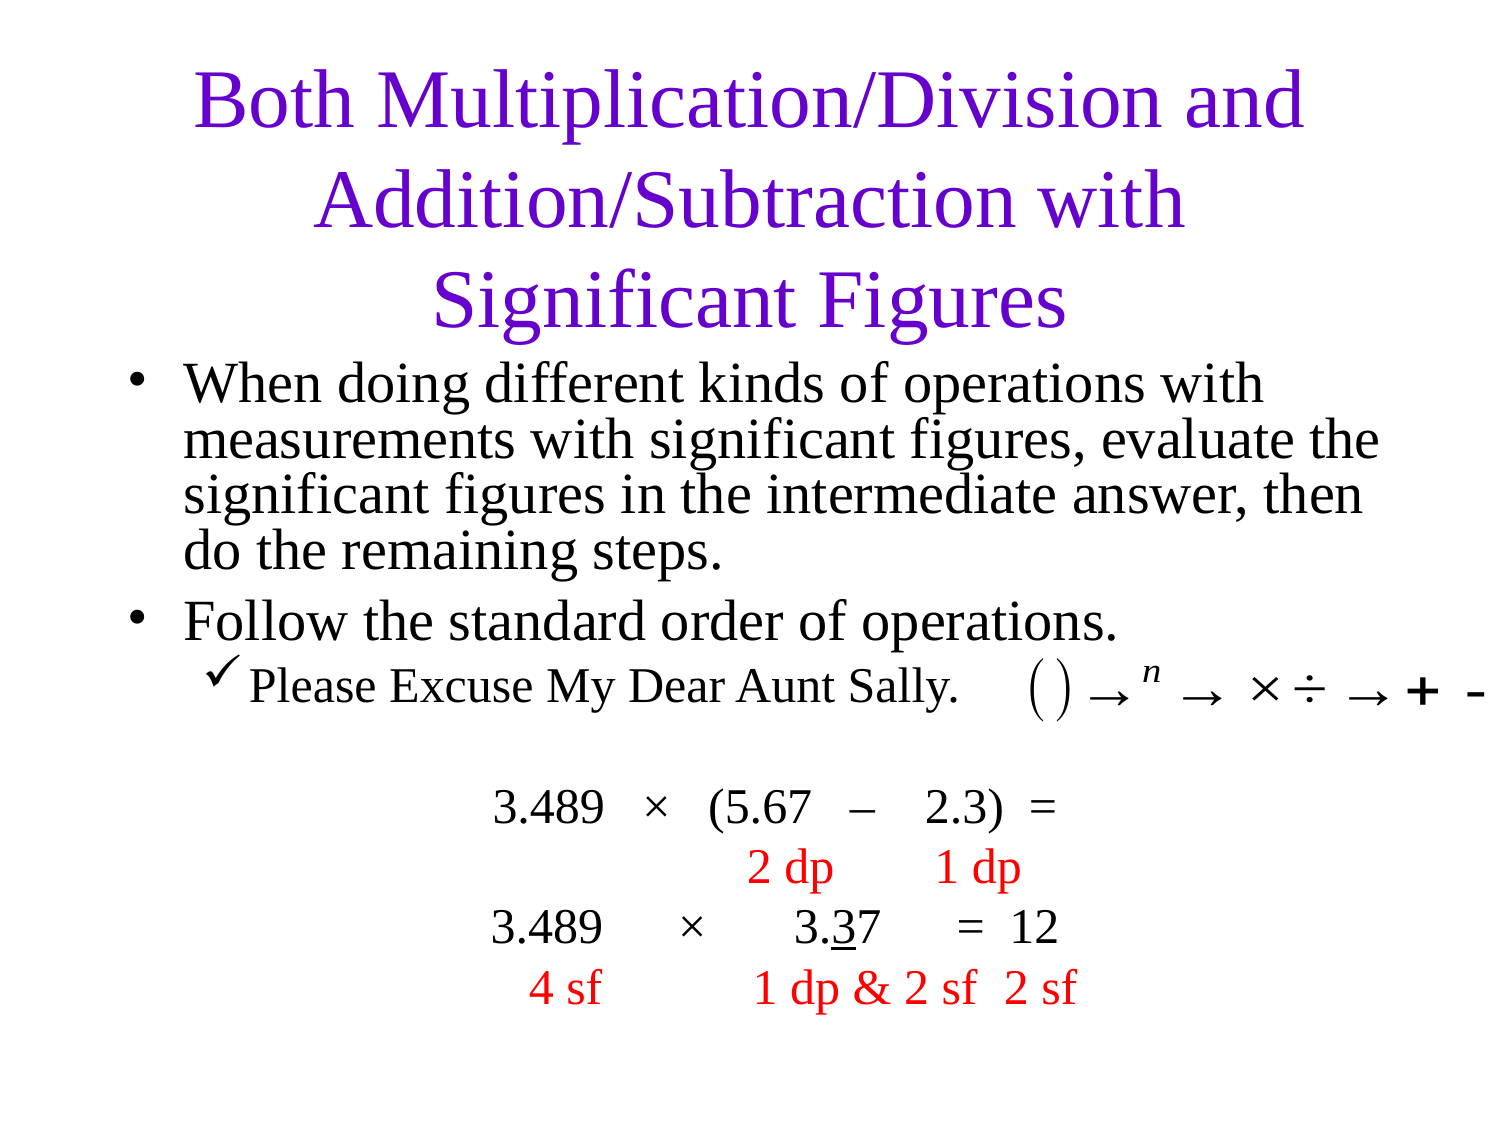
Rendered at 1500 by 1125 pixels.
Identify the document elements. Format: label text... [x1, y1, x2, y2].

text_box Both Multiplication/Division and Addition/Subtraction with Significant Figures [112, 99, 1388, 288]
text_box When doing different kinds of operations with measurements with significant figures, evaluate the significant figures in the intermediate answer, then do the remaining steps. Follow the standard order of operations. Please Excuse My Dear Aunt Sally. 3.489 × (5.67 – 2.3) = 2 dp 1 dp 3.489 × 3.37 = 12 4 sf 1 dp & 2 sf 2 sf [112, 349, 1438, 1025]
